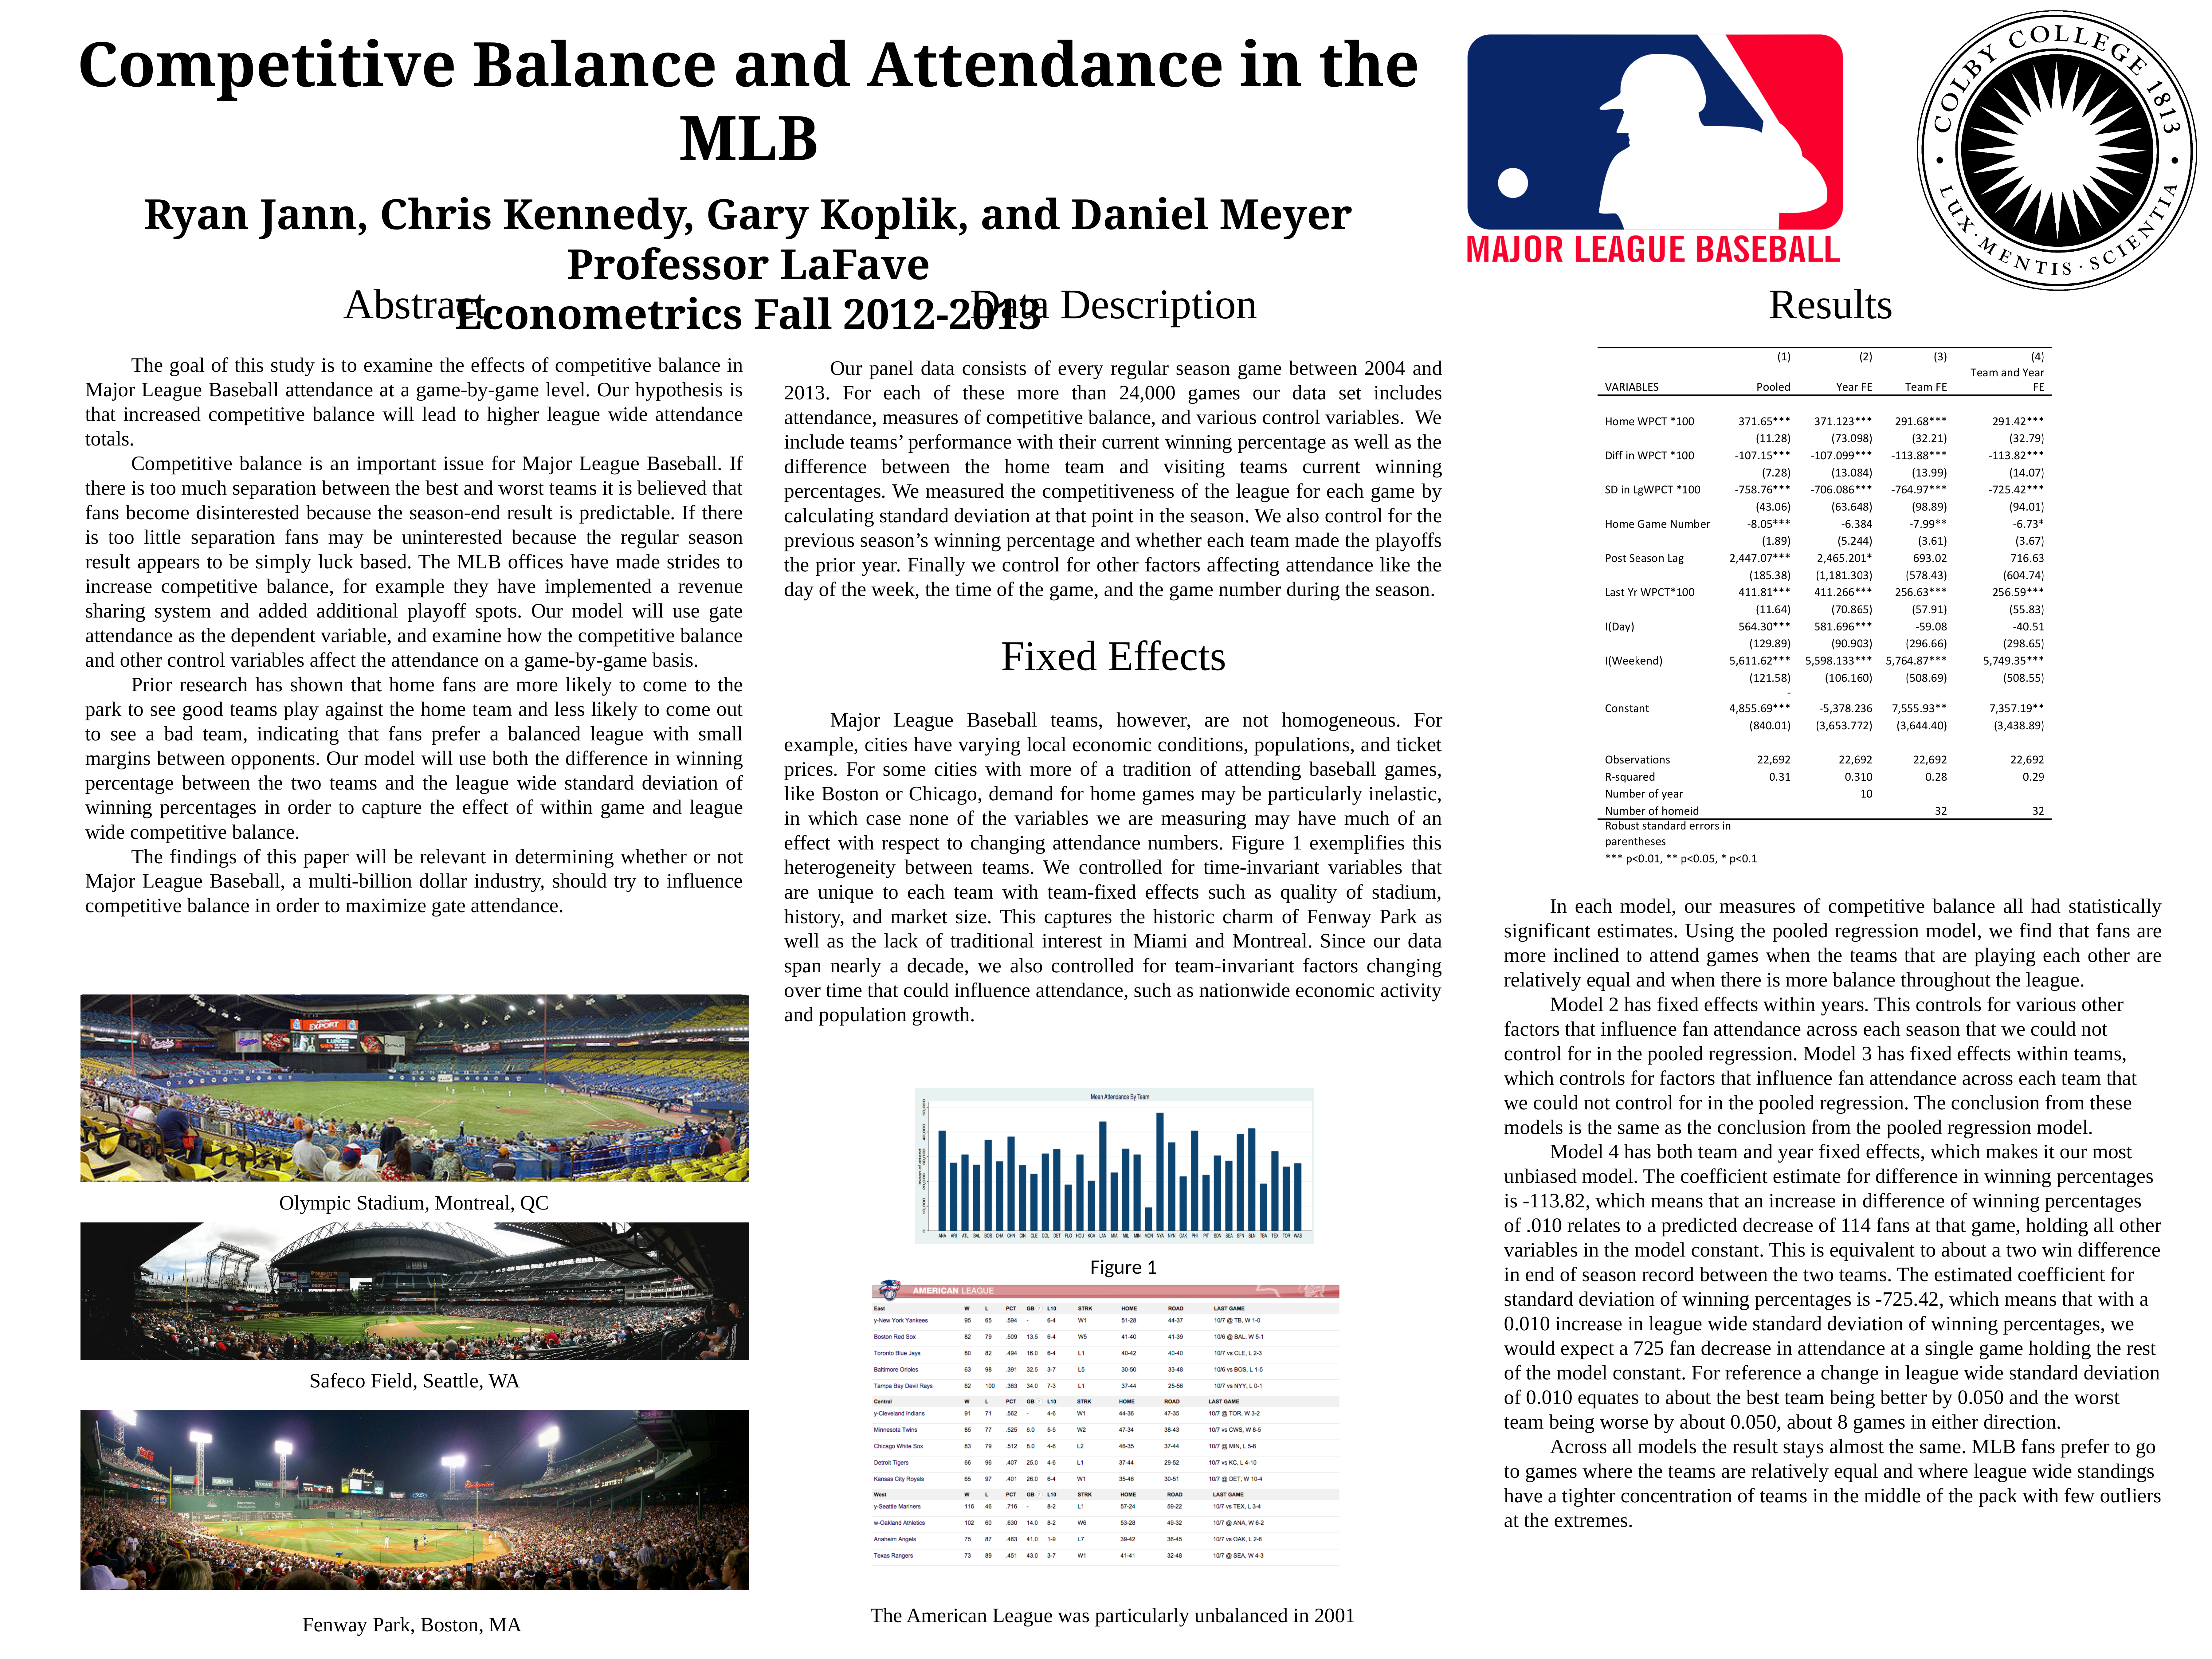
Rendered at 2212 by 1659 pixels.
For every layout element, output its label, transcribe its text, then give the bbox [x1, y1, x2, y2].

picture [80, 1222, 749, 1360]
picture [870, 1279, 1343, 1566]
picture [915, 1088, 1314, 1244]
text_box Fenway Park, Boston, MA [276, 1609, 548, 1638]
picture [1448, 22, 1863, 274]
text_box Data Description Our panel data consists of every regular season game between 2004 and 2013. For each of these more than 24,000 games our data set includes attendance, measures of competitive balance, and various control variables. We include teams’ performance with their current winning percentage as well as the difference between the home team and visiting teams current winning percentages. We measured the competitiveness of the league for each game by calculating standard deviation at that point in the season. We also control for the previous season’s winning percentage and whether each team made the playoffs the prior year. Finally we control for other factors affecting attendance like the day of the week, the time of the game, and the game number during the season. Fixed Effects Major League Baseball teams, however, are not homogeneous. For example, cities have varying local economic conditions, populations, and ticket prices. For some cities with more of a tradition of attending baseball games, like Boston or Chicago, demand for home games may be particularly inelastic, in which case none of the variables we are measuring may have much of an effect with respect to changing attendance numbers. Figure 1 exemplifies this heterogeneity between teams. We controlled for time-invariant variables that are unique to each team with team-fixed effects such as quality of stadium, history, and market size. This captures the historic charm of Fenway Park as well as the lack of traditional interest in Miami and Montreal. Since our data span nearly a decade, we also controlled for team-invariant factors changing over time that could influence attendance, such as nationwide economic activity and population growth. [779, 274, 1448, 1028]
text_box The American League was particularly unbalanced in 2001 [866, 1599, 1361, 1629]
text_box Figure 1 [1086, 1251, 1162, 1278]
text_box Olympic Stadium, Montreal, QC [275, 1187, 559, 1216]
picture [80, 1410, 749, 1590]
text_box Competitive Balance and Attendance in the MLB Ryan Jann, Chris Kennedy, Gary Koplik, and Daniel Meyer Professor LaFave Econometrics Fall 2012-2013 [49, 22, 1447, 340]
text_box Results [1497, 274, 2165, 329]
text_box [1591, 330, 2134, 883]
picture [80, 994, 749, 1182]
text_box Abstract The goal of this study is to examine the effects of competitive balance in Major League Baseball attendance at a game-by-game level. Our hypothesis is that increased competitive balance will lead to higher league wide attendance totals. Competitive balance is an important issue for Major League Baseball. If there is too much separation between the best and worst teams it is believed that fans become disinterested because the season-end result is predictable. If there is too little separation fans may be uninterested because the regular season result appears to be simply luck based. The MLB offices have made strides to increase competitive balance, for example they have implemented a revenue sharing system and added additional playoff spots. Our model will use gate attendance as the dependent variable, and examine how the competitive balance and other control variables affect the attendance on a game-by-game basis. Prior research has shown that home fans are more likely to come to the park to see good teams play against the home team and less likely to come out to see a bad team, indicating that fans prefer a balanced league with small margins between opponents. Our model will use both the difference in winning percentage between the two teams and the league wide standard deviation of winning percentages in order to capture the effect of within game and league wide competitive balance. The findings of this paper will be relevant in determining whether or not Major League Baseball, a multi-billion dollar industry, should try to influence competitive balance in order to maximize gate attendance. [80, 274, 749, 947]
text_box In each model, our measures of competitive balance all had statistically significant estimates. Using the pooled regression model, we find that fans are more inclined to attend games when the teams that are playing each other are relatively equal and when there is more balance throughout the league. Model 2 has fixed effects within years. This controls for various other factors that influence fan attendance across each season that we could not control for in the pooled regression. Model 3 has fixed effects within teams, which controls for factors that influence fan attendance across each team that we could not control for in the pooled regression. The conclusion from these models is the same as the conclusion from the pooled regression model. Model 4 has both team and year fixed effects, which makes it our most unbiased model. The coefficient estimate for difference in winning percentages is -113.82, which means that an increase in difference of winning percentages of .010 relates to a predicted decrease of 114 fans at that game, holding all other variables in the model constant. This is equivalent to about a two win difference in end of season record between the two teams. The estimated coefficient for standard deviation of winning percentages is -725.42, which means that with a 0.010 increase in league wide standard deviation of winning percentages, we would expect a 725 fan decrease in attendance at a single game holding the rest of the model constant. For reference a change in league wide standard deviation of 0.010 equates to about the best team being better by 0.050 and the worst team being worse by about 0.050, about 8 games in either direction. Across all models the result stays almost the same. MLB fans prefer to go to games where the teams are relatively equal and where league wide standings have a tighter concentration of teams in the middle of the pack with few outliers at the extremes. [1499, 890, 2168, 1558]
picture [1904, 1, 2212, 304]
text_box Safeco Field, Seattle, WA [305, 1365, 525, 1394]
